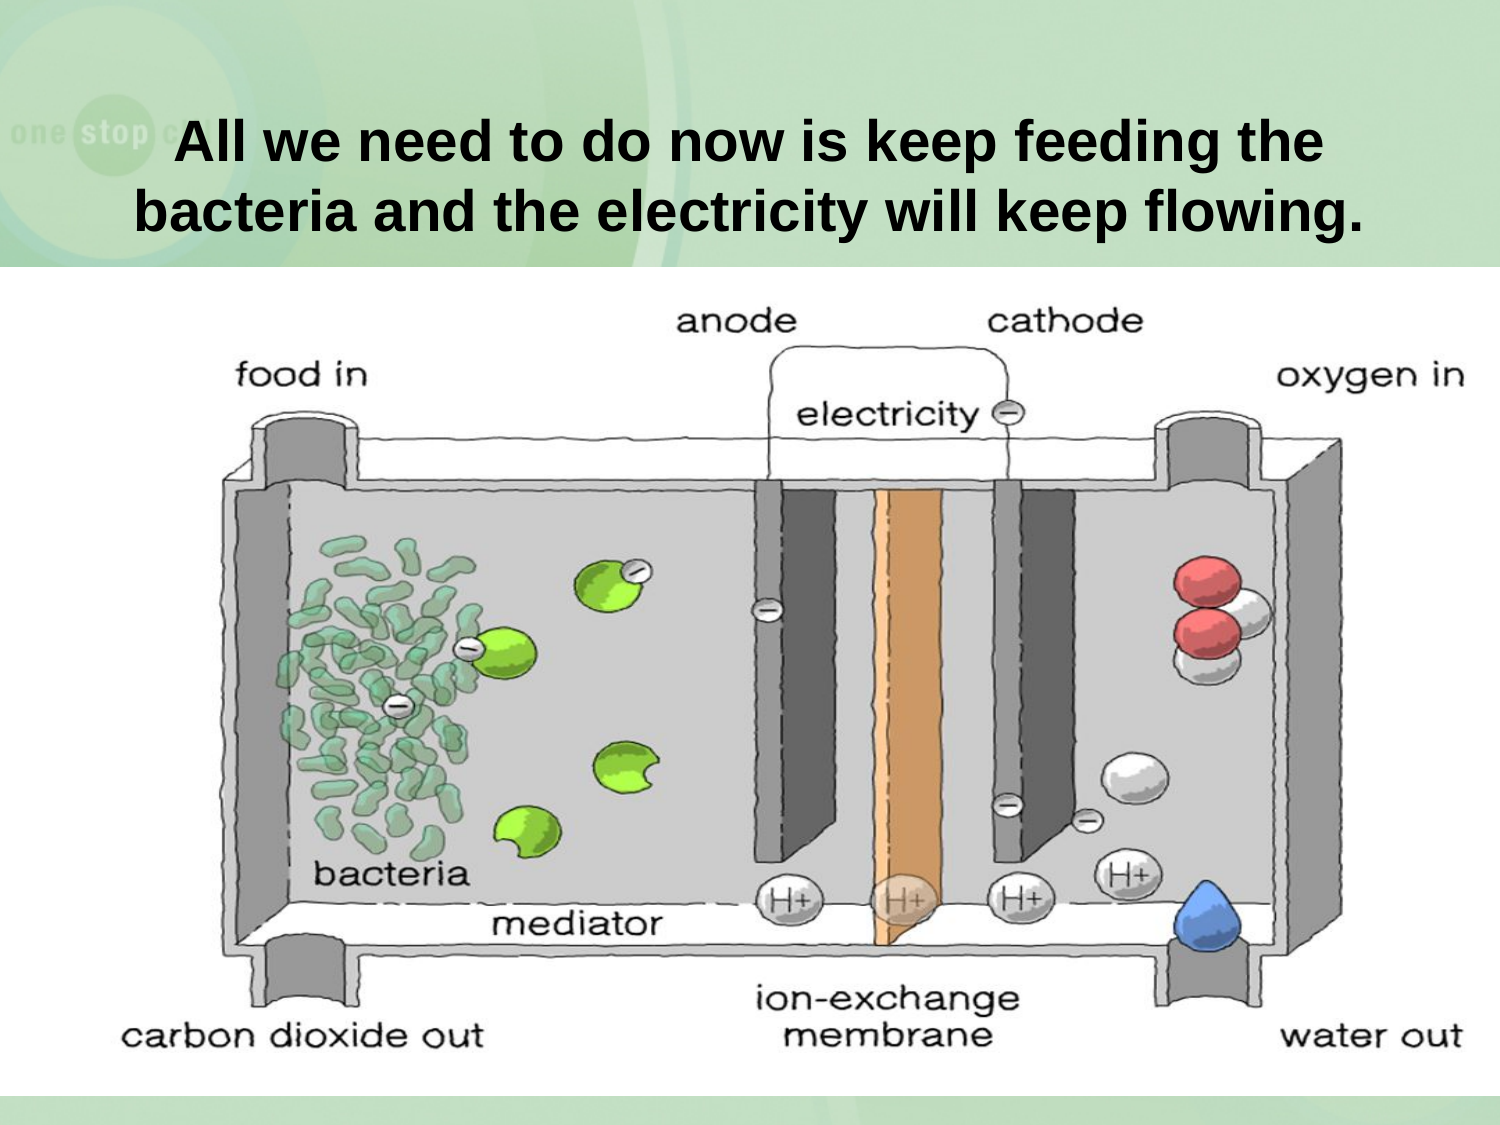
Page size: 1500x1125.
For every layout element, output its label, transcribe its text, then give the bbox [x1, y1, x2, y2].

title All we need to do now is keep feeding the bacteria and the electricity will keep flowing. [75, 79, 1425, 265]
picture [0, 0, 1500, 1125]
